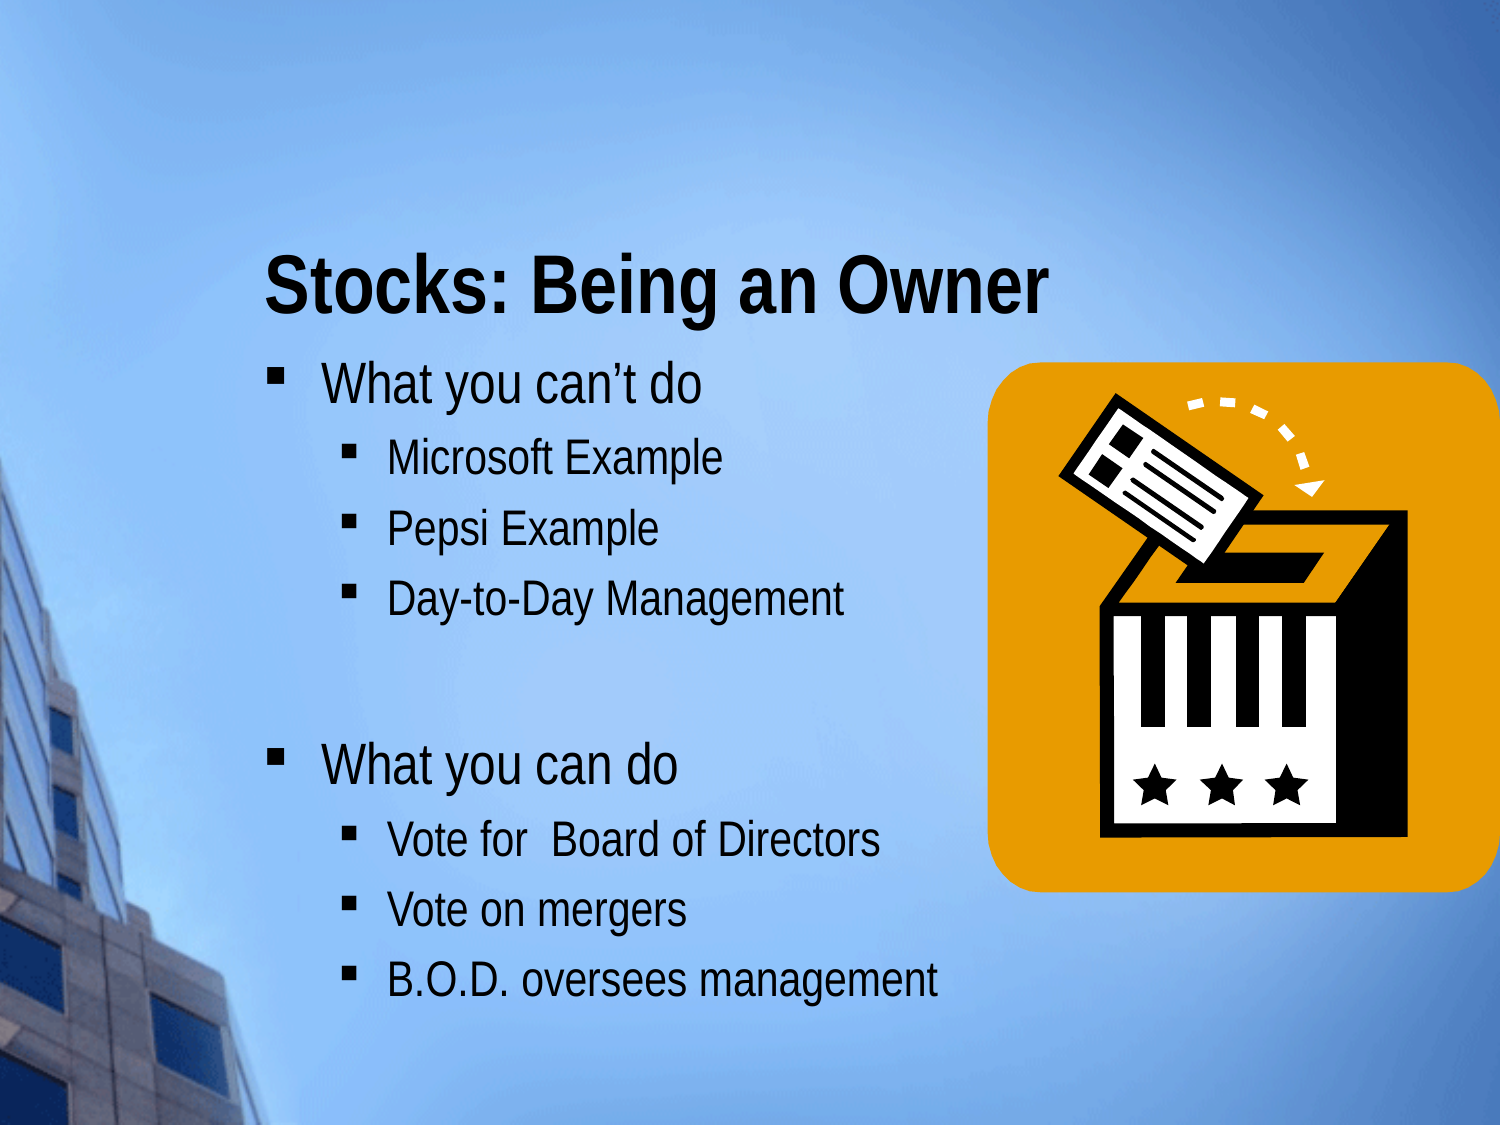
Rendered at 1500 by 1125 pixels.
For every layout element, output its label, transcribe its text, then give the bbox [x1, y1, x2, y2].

title Stocks: Being an Owner [249, 112, 1413, 337]
picture [0, 0, 1500, 1125]
list What you can’t do Microsoft Example Pepsi Example Day-to-Day Management What you can do Vote for Board of Directors Vote on mergers B.O.D. oversees management [249, 337, 1413, 913]
